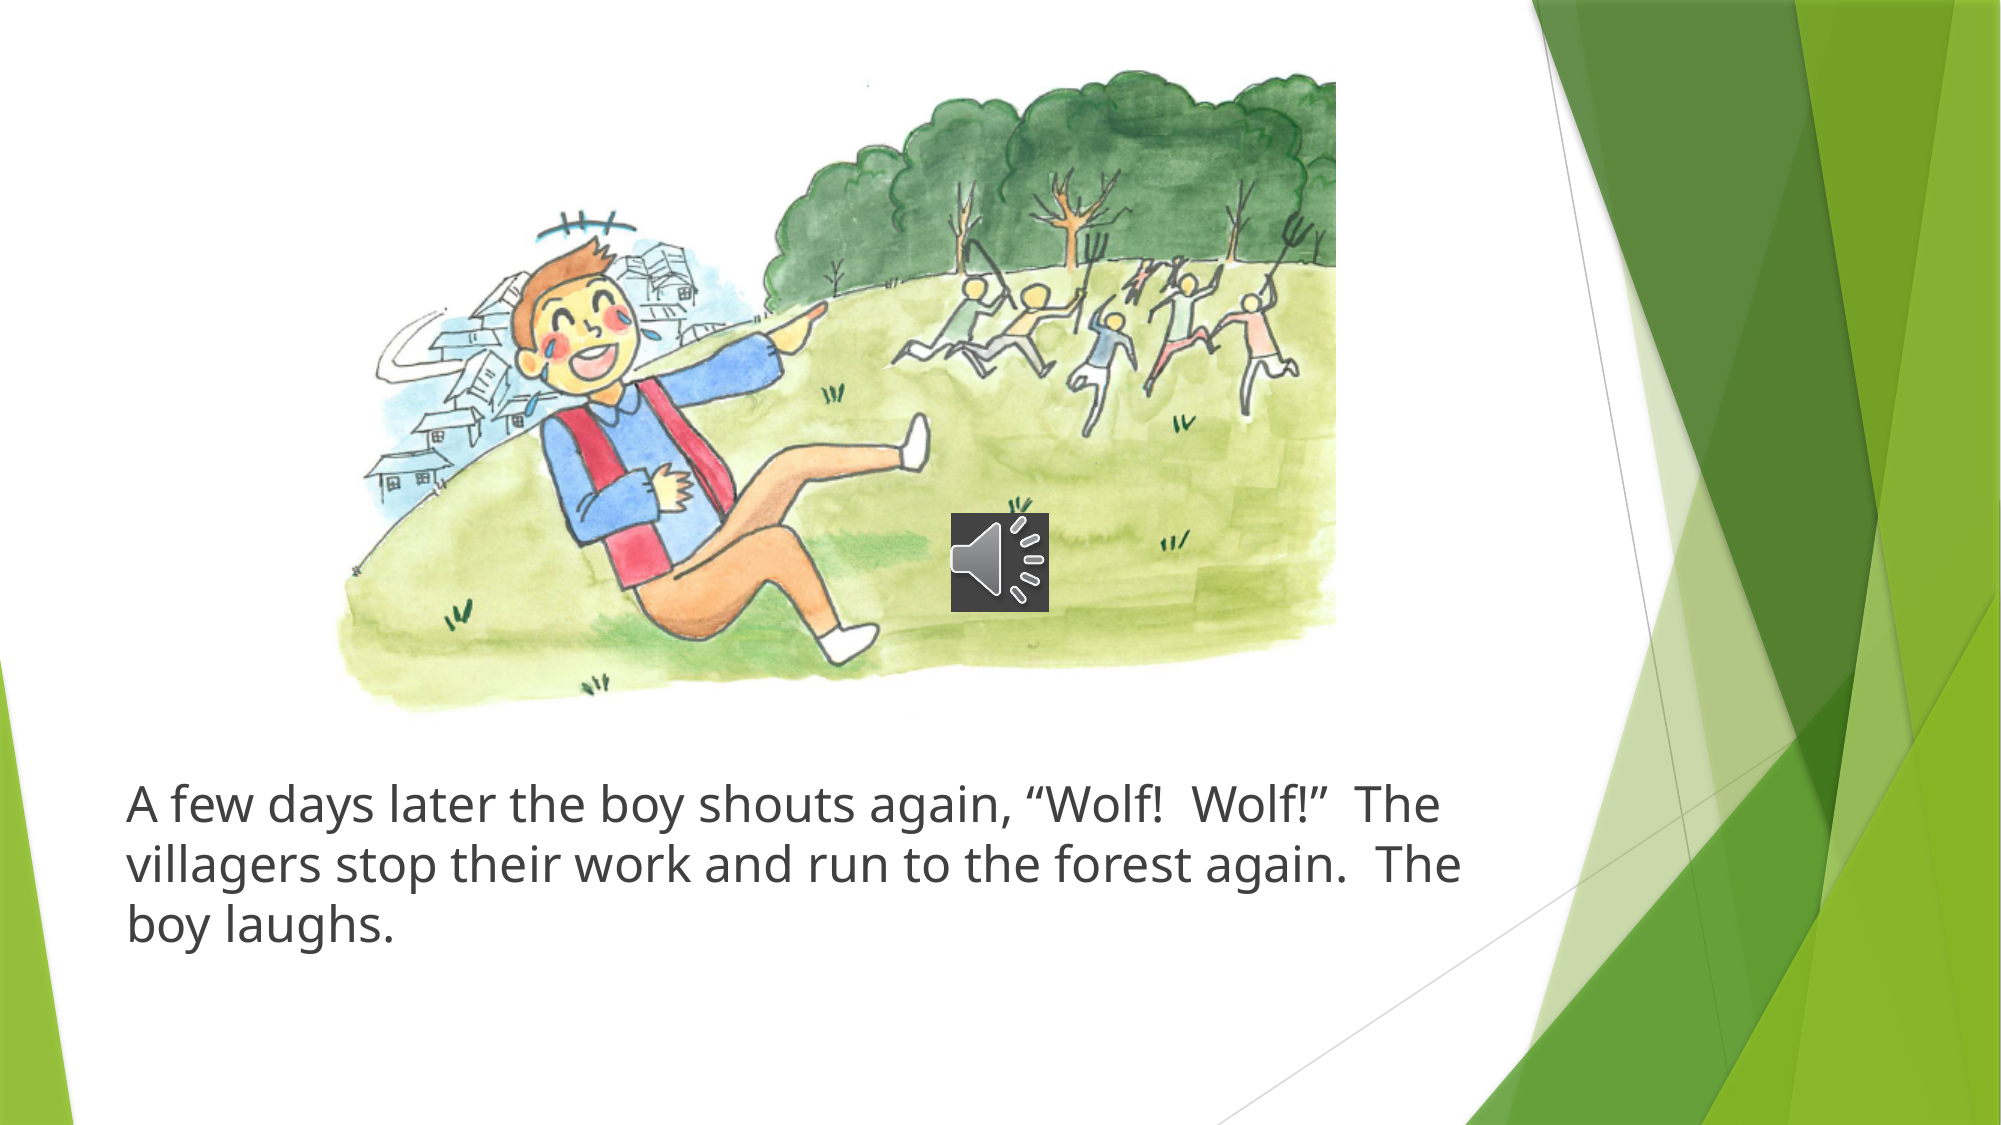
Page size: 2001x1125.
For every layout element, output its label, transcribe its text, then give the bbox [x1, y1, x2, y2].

list A few days later the boy shouts again, “Wolf! Wolf!” The villagers stop their work and run to the forest again. The boy laughs. [111, 733, 1522, 992]
picture [332, 69, 1336, 723]
